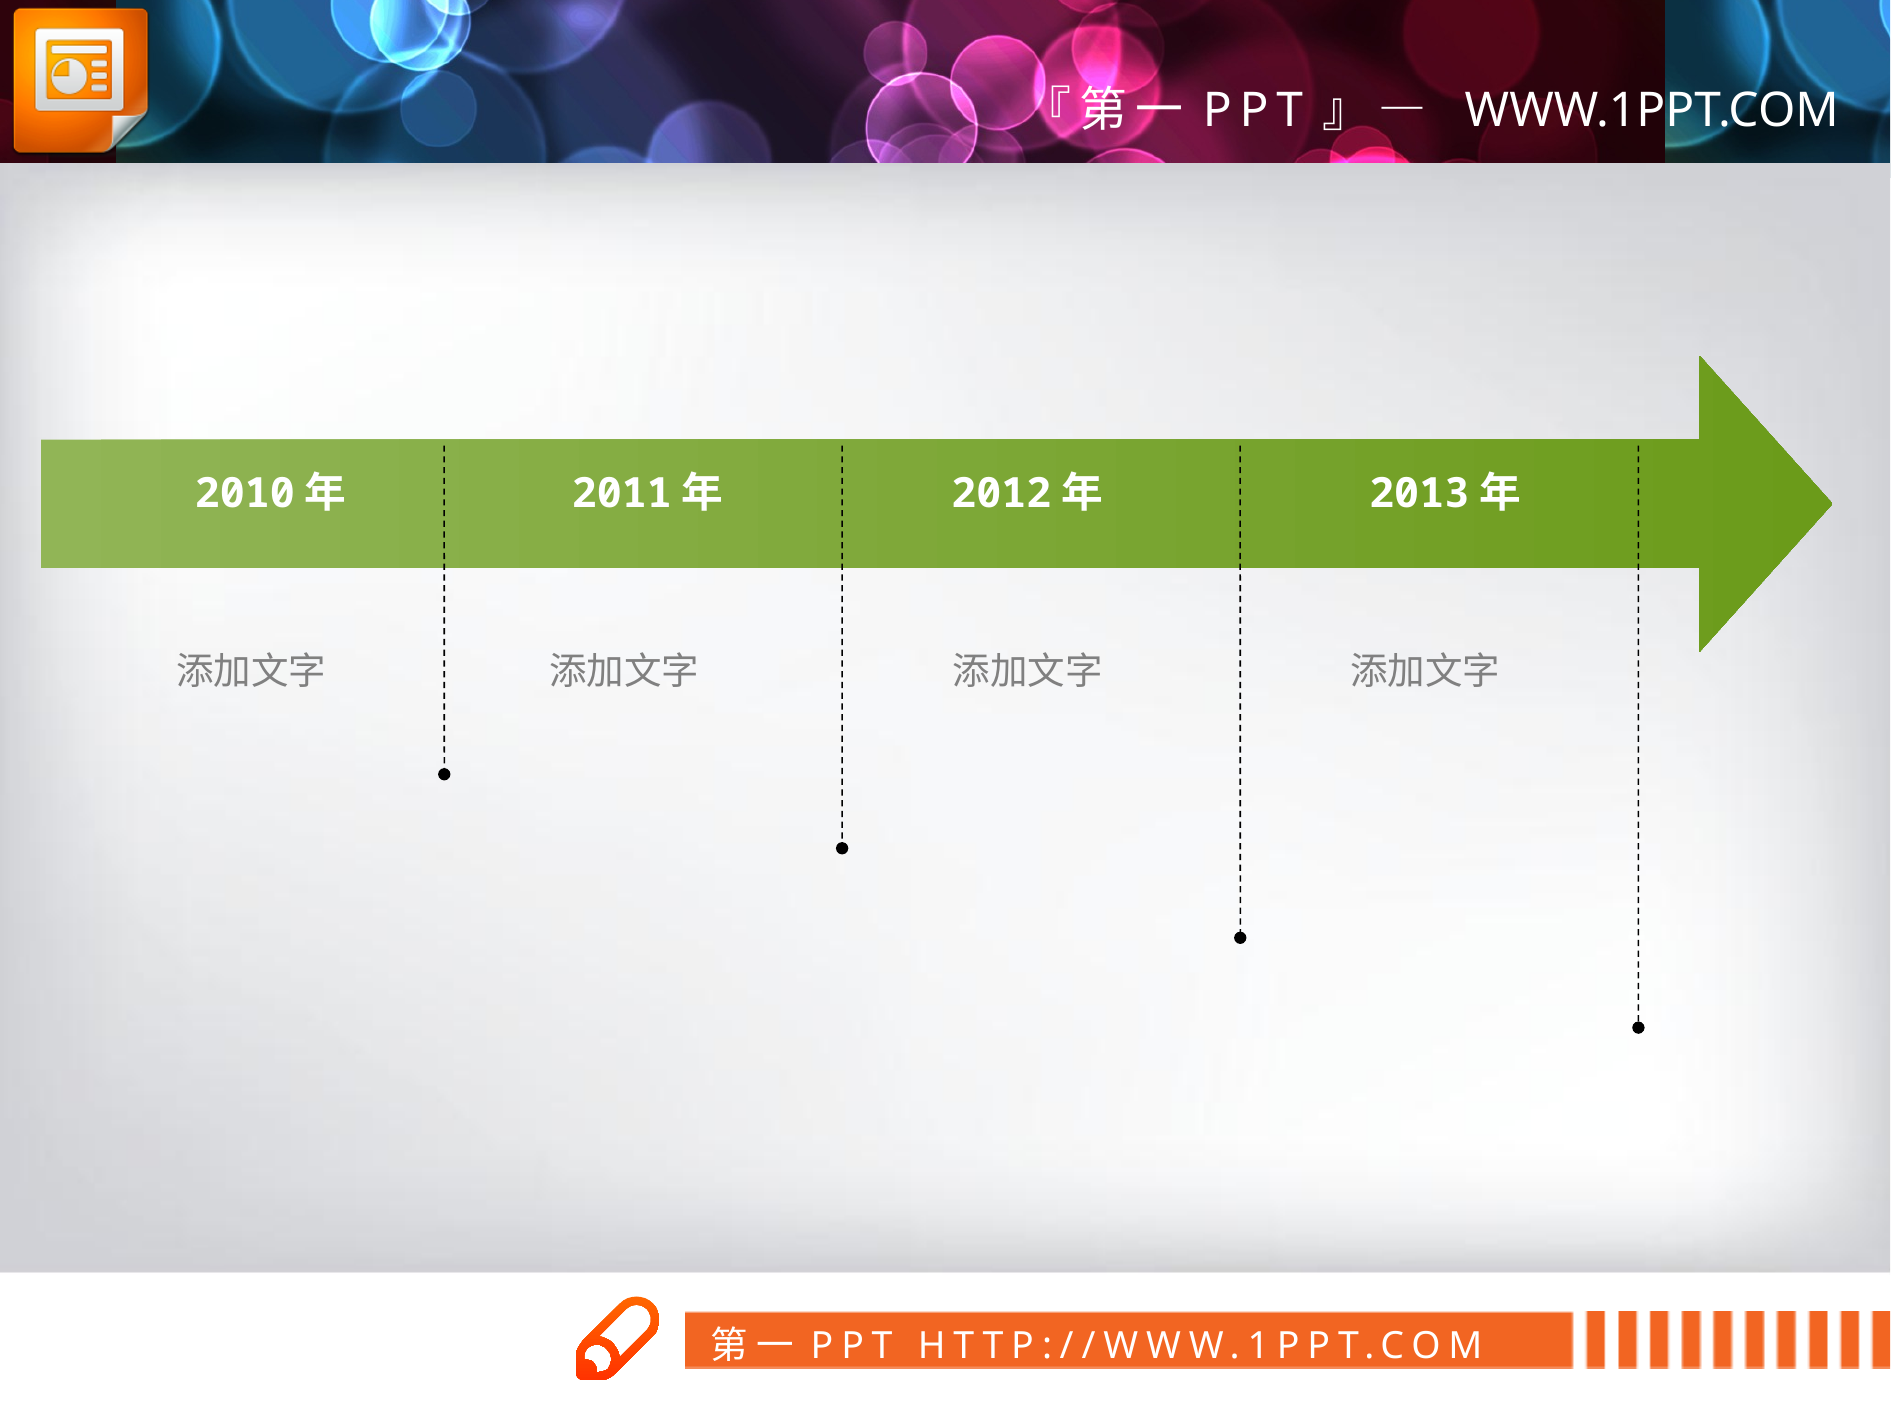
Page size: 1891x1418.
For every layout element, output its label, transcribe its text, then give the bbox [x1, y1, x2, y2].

text_box 添加文字 [937, 639, 1118, 700]
text_box 添加文字 [161, 639, 342, 700]
text_box 添加文字 [534, 639, 715, 700]
picture [0, 0, 1891, 1275]
text_box [438, 768, 451, 781]
text_box 2010年 [179, 458, 362, 524]
text_box 添加文字 [1335, 639, 1516, 700]
text_box 2013年 [1354, 458, 1537, 524]
text_box [835, 835, 849, 855]
text_box [1632, 1021, 1645, 1034]
text_box [1234, 924, 1247, 944]
text_box 2011年 [557, 458, 739, 524]
text_box 2012年 [936, 458, 1119, 524]
text_box [41, 355, 1833, 652]
picture [685, 1311, 1891, 1369]
